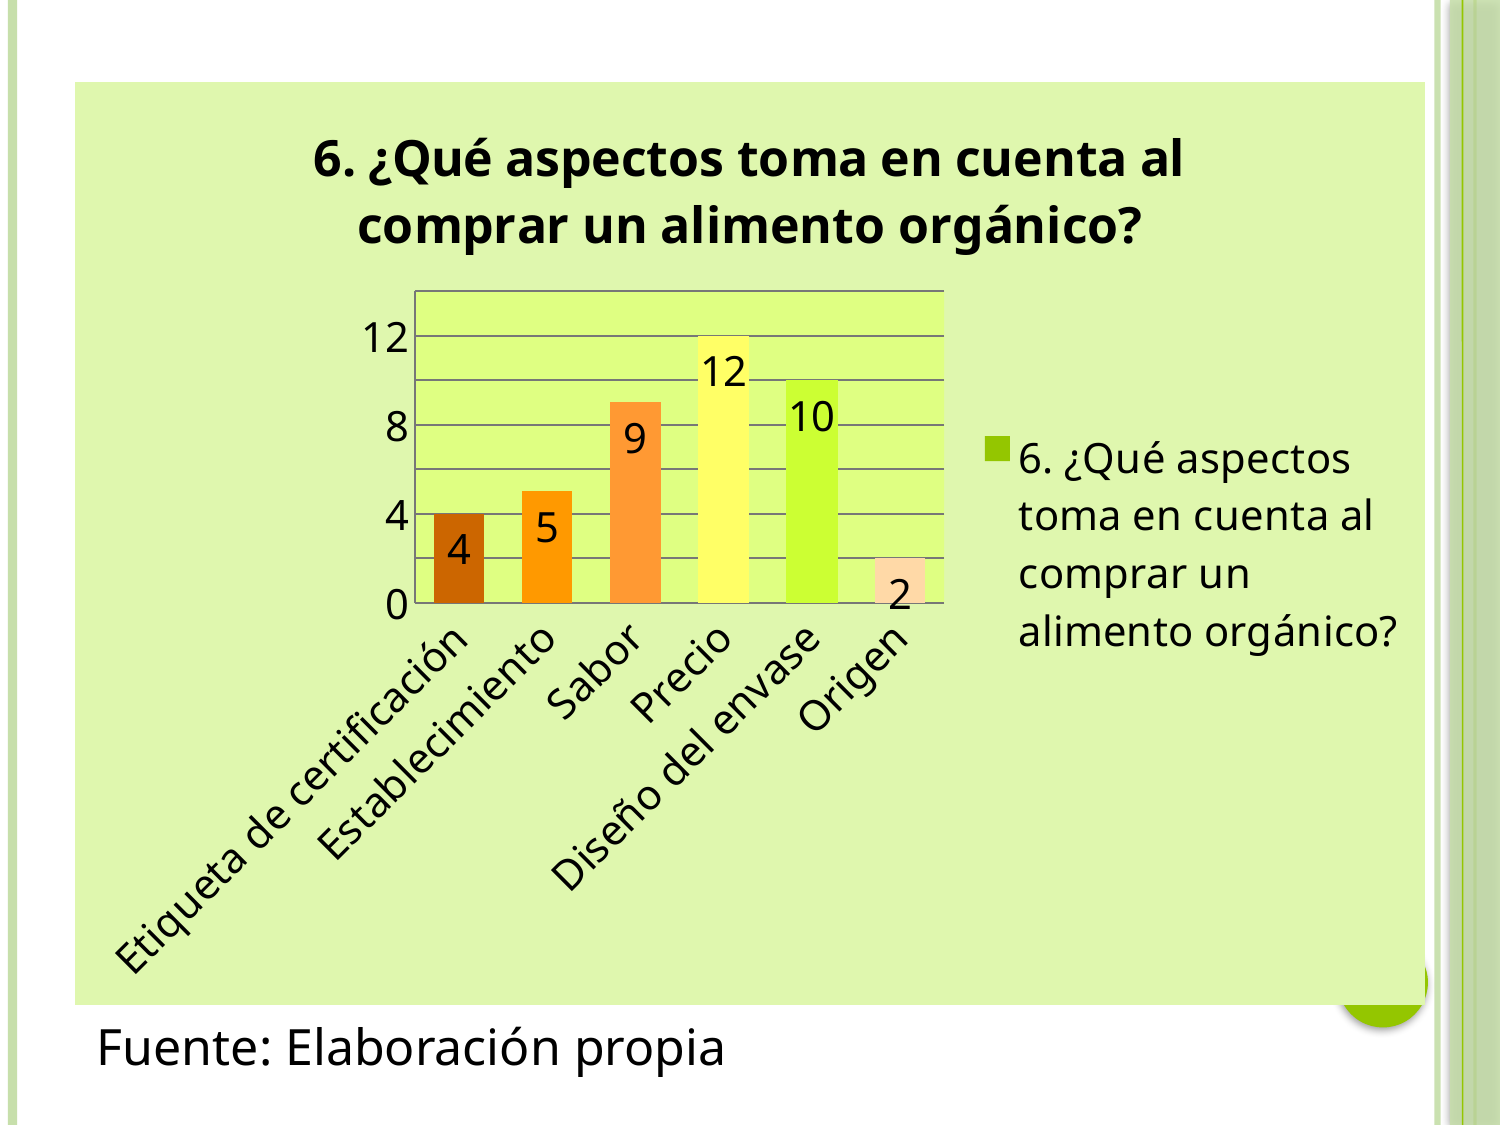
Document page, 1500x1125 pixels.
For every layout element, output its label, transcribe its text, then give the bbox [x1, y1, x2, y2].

chart [74, 81, 1426, 1006]
text_box Fuente: Elaboración propia [81, 1016, 774, 1083]
